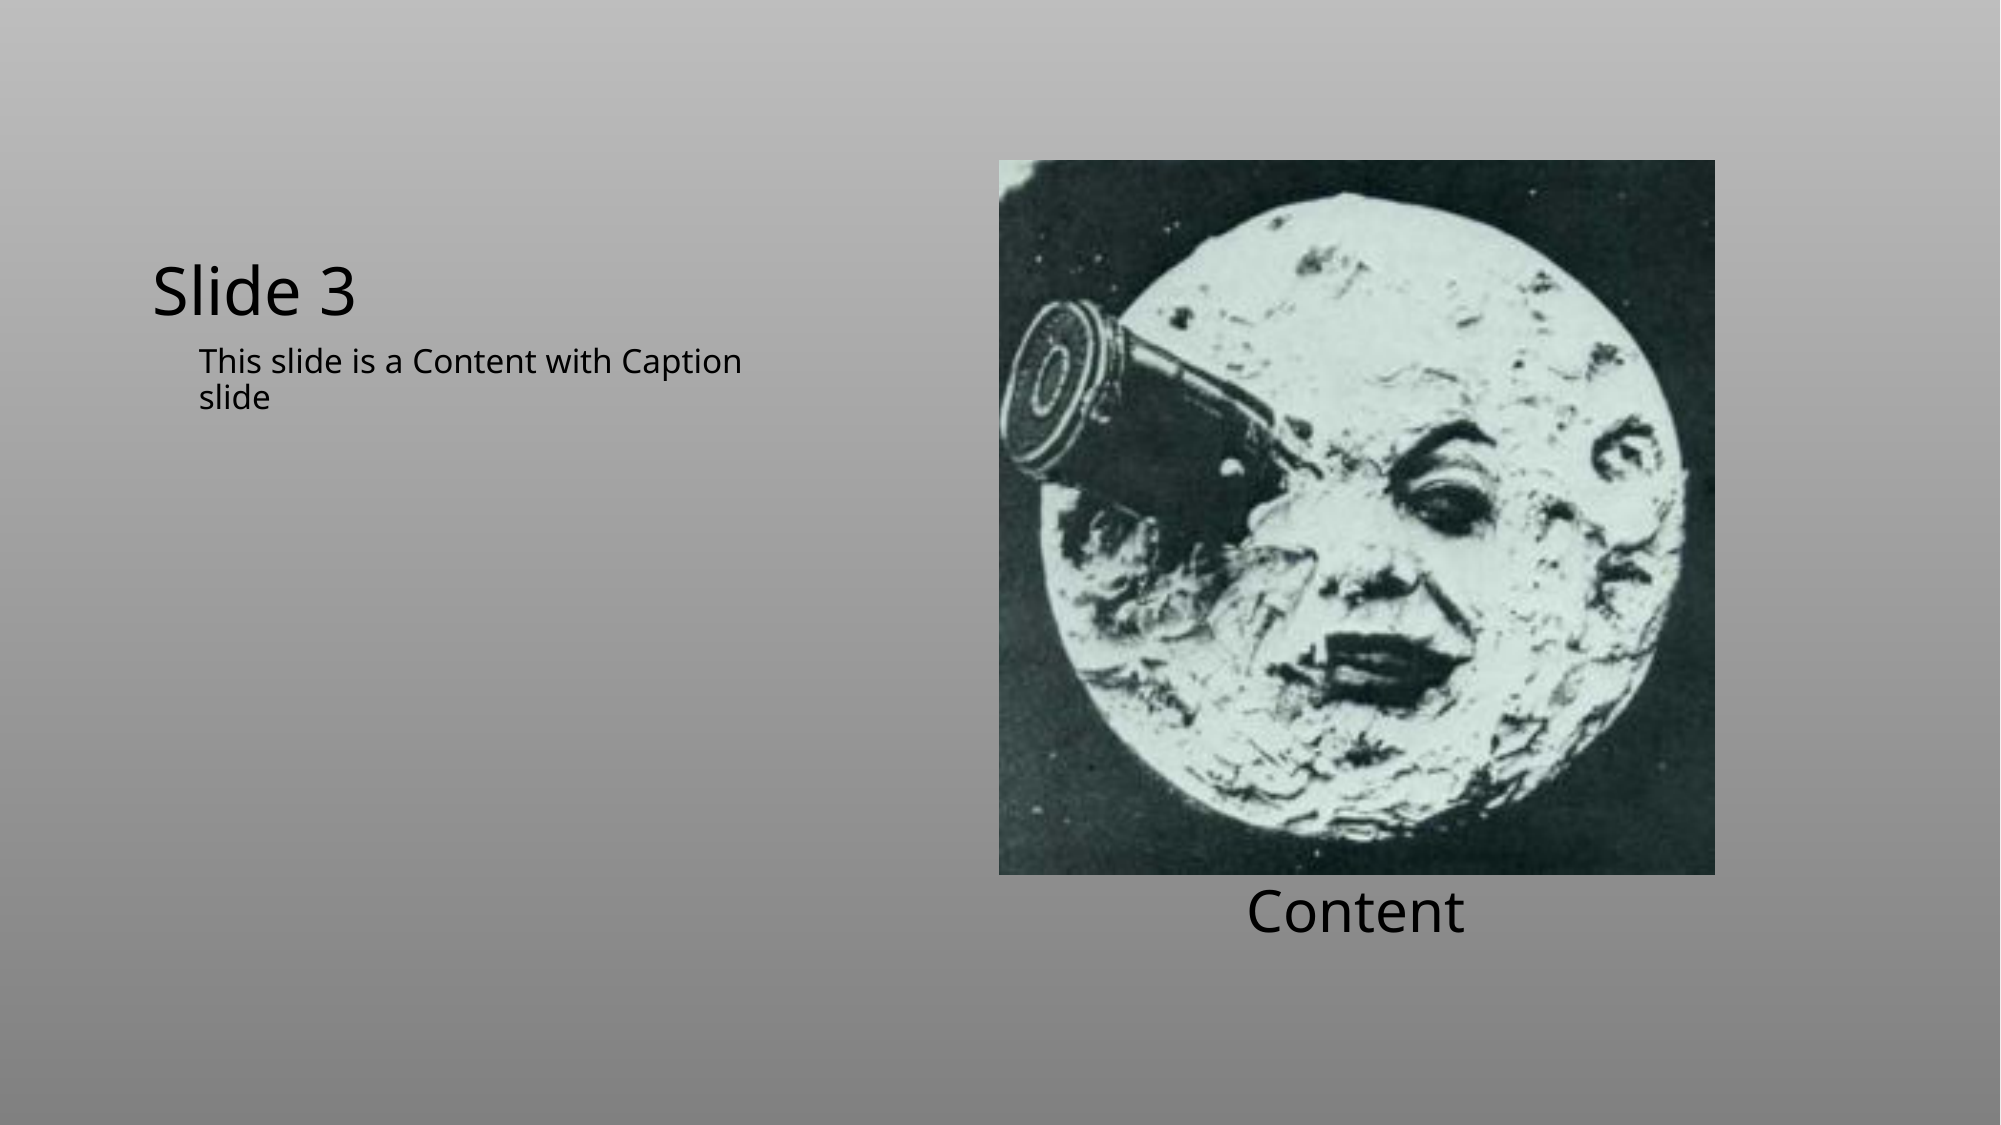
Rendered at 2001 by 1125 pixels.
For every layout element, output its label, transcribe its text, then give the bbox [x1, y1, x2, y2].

list Content [849, 875, 1863, 959]
picture [0, 0, 2001, 1125]
title Slide 3 [137, 75, 783, 338]
list This slide is a Content with Caption slide [183, 337, 783, 963]
